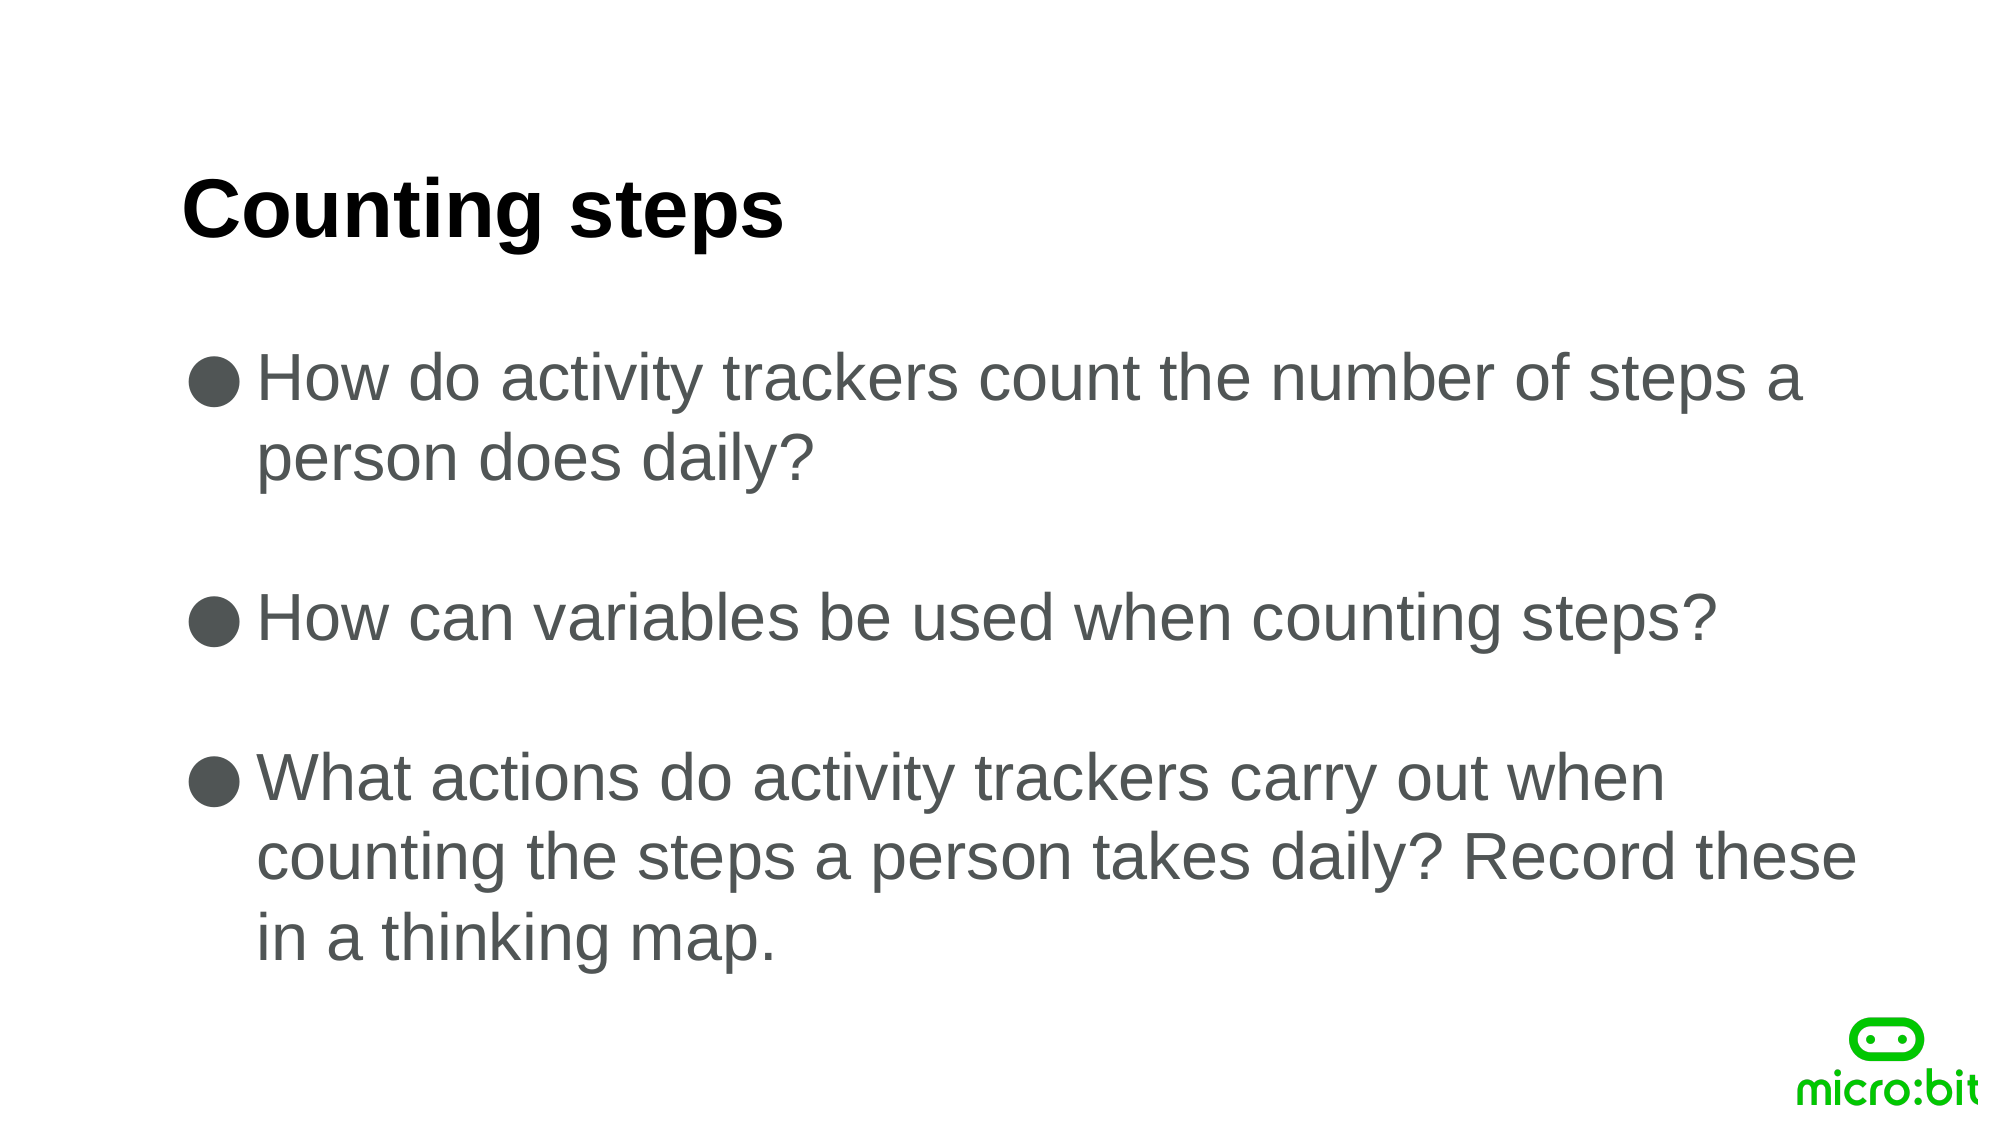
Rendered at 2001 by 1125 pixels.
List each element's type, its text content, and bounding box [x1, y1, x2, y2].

picture [1797, 1017, 1978, 1106]
text_box Counting steps How do activity trackers count the number of steps a person does daily? How can variables be used when counting steps? What actions do activity trackers carry out when counting the steps a person takes daily? Record these in a thinking map. [166, 60, 1918, 884]
